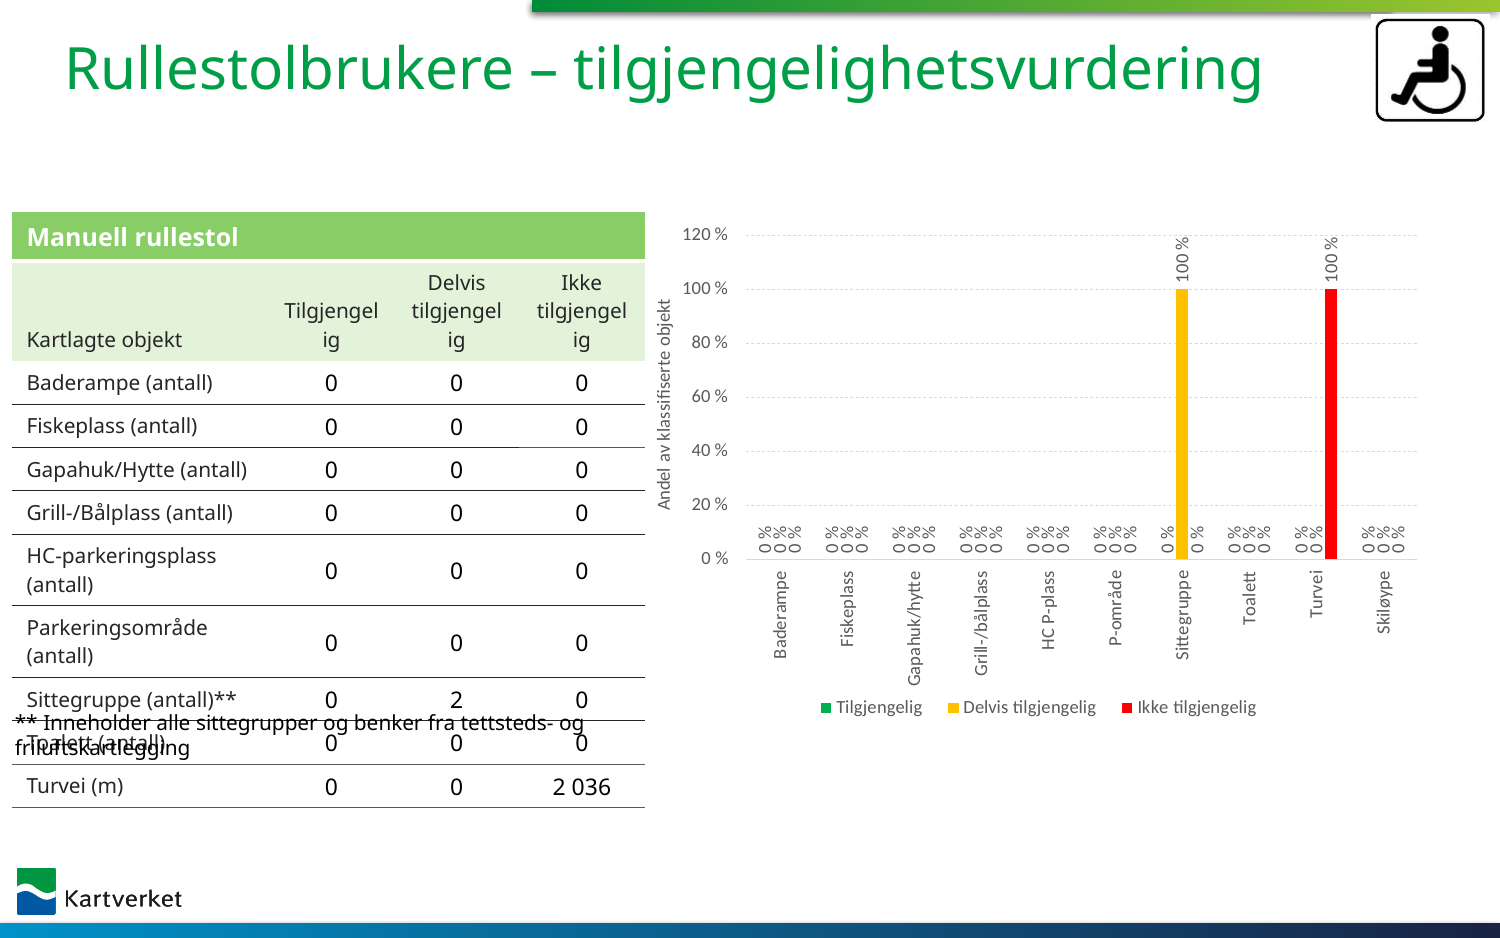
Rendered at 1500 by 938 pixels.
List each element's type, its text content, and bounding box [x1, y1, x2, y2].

table_cell Tilgjengelig [269, 263, 394, 361]
table_cell 0 [394, 606, 519, 677]
table_cell 0 [269, 448, 394, 490]
table_cell Fiskeplass (antall) [12, 405, 269, 447]
text_box Rullestolbrukere – tilgjengelighetsvurdering [49, 12, 1372, 109]
table_cell 0 [394, 768, 519, 807]
table_cell Baderampe (antall) [12, 361, 269, 404]
table_cell Kartlagte objekt [12, 263, 269, 361]
table_cell Parkeringsområde (antall) [12, 606, 269, 677]
table_header Manuell rullestol [12, 212, 645, 259]
table_cell Sittegruppe (antall)** [12, 678, 269, 702]
table_cell 0 [269, 606, 394, 677]
table_cell 0 [519, 448, 638, 490]
table_cell 0 [519, 606, 638, 677]
table_cell Delvis tilgjengelig [394, 263, 519, 361]
table_cell 2 [394, 678, 519, 702]
table_cell 0 [269, 535, 394, 605]
table_cell Grill-/Bålplass (antall) [12, 491, 269, 534]
table_cell 0 [394, 535, 519, 605]
table_cell 0 [269, 678, 394, 702]
table_cell 2 036 [519, 768, 645, 807]
picture [643, 218, 1427, 728]
table_cell 0 [269, 361, 394, 404]
picture [1371, 13, 1491, 127]
text_box ** Inneholder alle sittegrupper og benker fra tettsteds- og friluftskartlegging [0, 702, 745, 768]
table_cell 0 [519, 405, 638, 447]
table_cell Gapahuk/Hytte (antall) [12, 448, 269, 490]
table_cell 0 [394, 448, 519, 490]
table_cell 0 [519, 491, 638, 534]
table_cell 0 [519, 678, 638, 702]
table_cell 0 [394, 405, 519, 447]
table_cell Ikke tilgjengelig [519, 263, 638, 361]
table_cell 0 [269, 491, 394, 534]
table_cell 0 [269, 768, 394, 807]
table_cell Turvei (m) [12, 768, 269, 807]
table_cell 0 [269, 405, 394, 447]
table_cell HC-parkeringsplass (antall) [12, 535, 269, 605]
table_cell 0 [519, 361, 638, 404]
table_cell 0 [519, 535, 638, 605]
table_cell 0 [394, 491, 519, 534]
table_cell 0 [394, 361, 519, 404]
